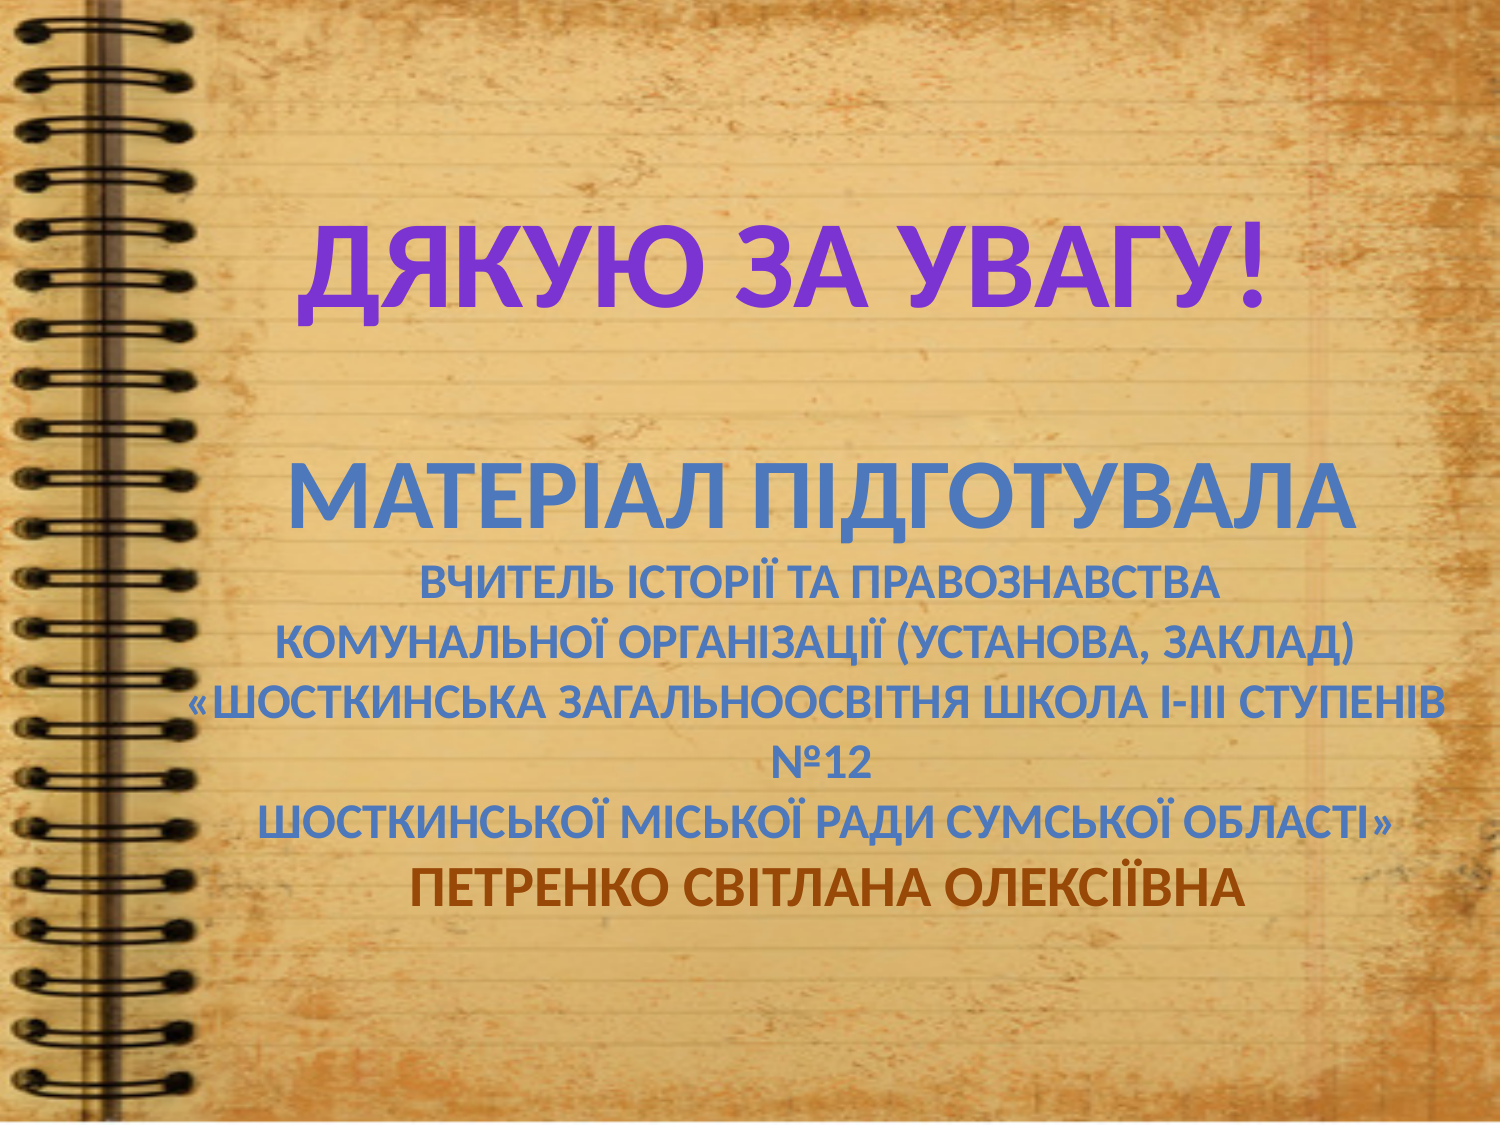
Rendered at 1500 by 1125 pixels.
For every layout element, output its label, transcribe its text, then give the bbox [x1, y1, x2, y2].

text_box Матеріал підготувала Вчитель історії та правознавства комунальної організації (установа, заклад) «Шосткинська загальноосвітня школа І-ІІІ ступенів №12 Шосткинської міської ради Сумської області» Петренко Світлана Олексіївна [170, 421, 1474, 926]
picture [0, 0, 1500, 1125]
text_box Дякую за увагу! [282, 174, 1289, 340]
